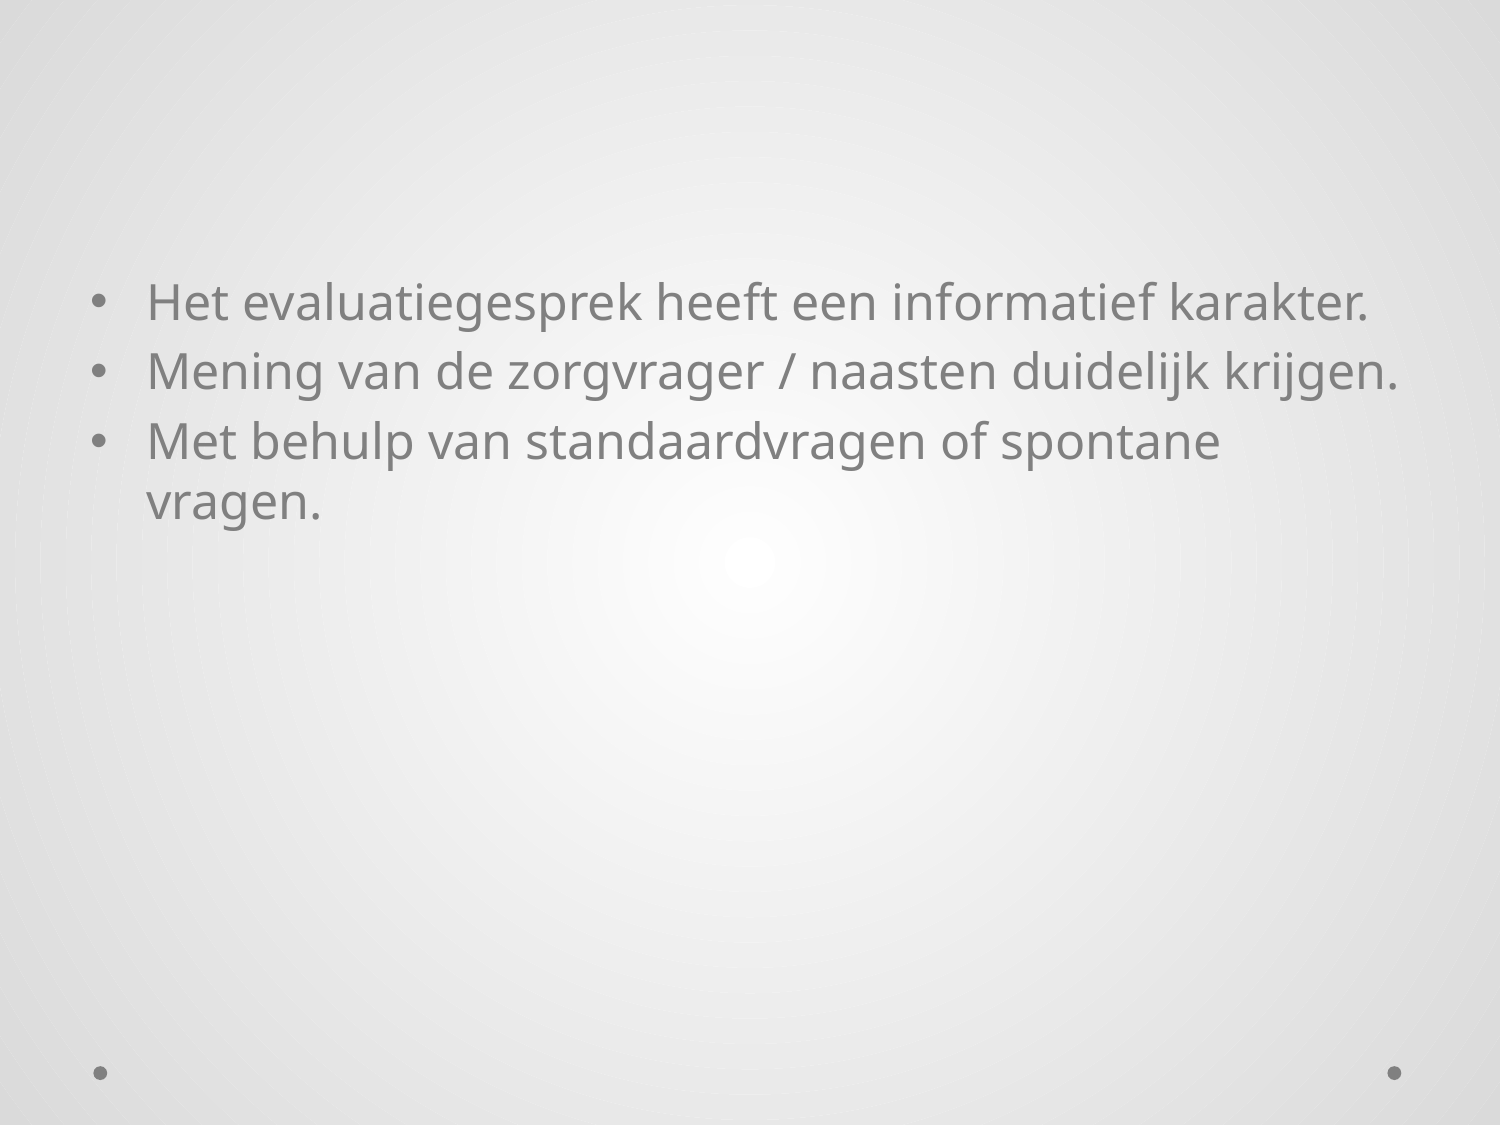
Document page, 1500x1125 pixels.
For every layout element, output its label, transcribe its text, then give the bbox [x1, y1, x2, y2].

list Het evaluatiegesprek heeft een informatief karakter. Mening van de zorgvrager / naasten duidelijk krijgen. Met behulp van standaardvragen of spontane vragen. [75, 262, 1425, 1005]
